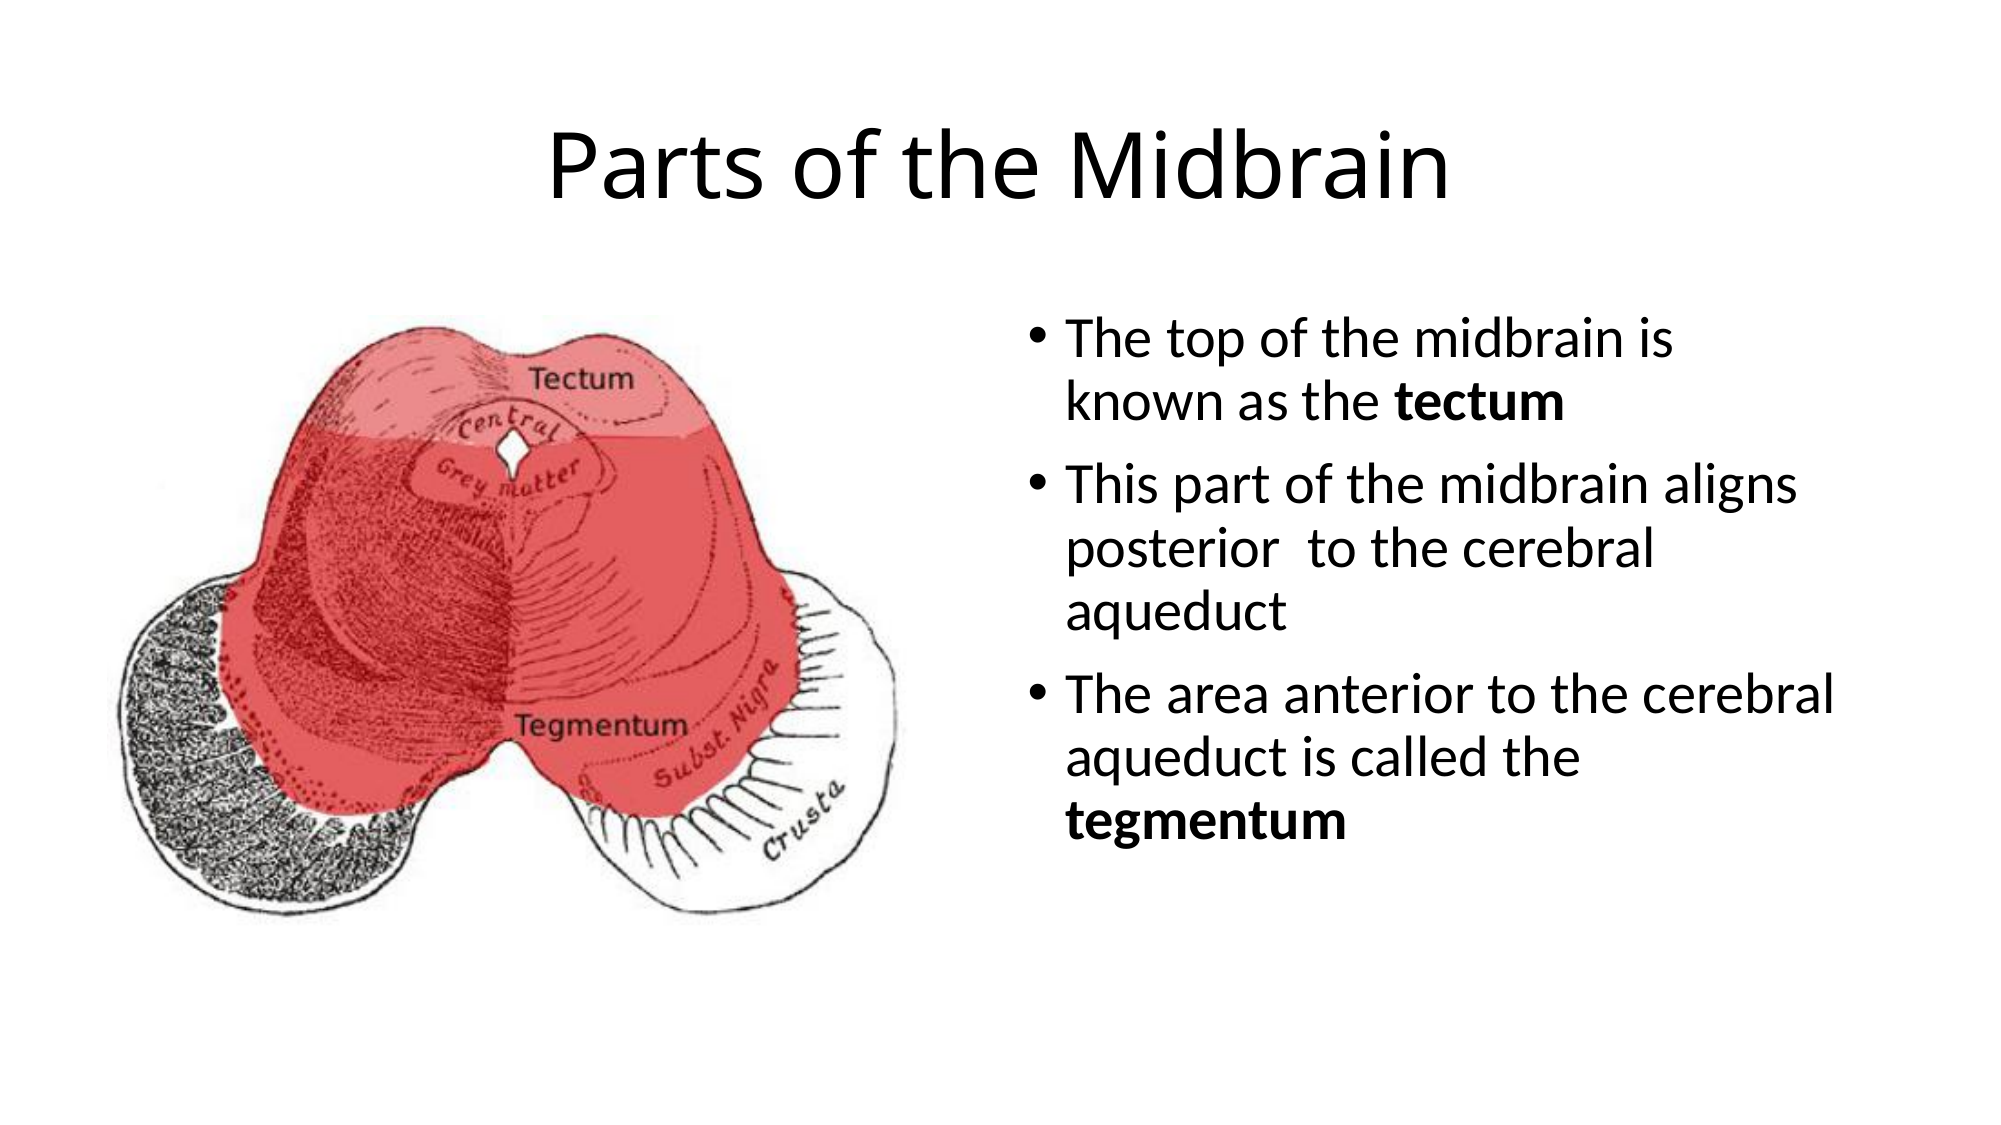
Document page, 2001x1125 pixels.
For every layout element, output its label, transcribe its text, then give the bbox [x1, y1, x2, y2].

list The top of the midbrain is known as the tectum This part of the midbrain aligns posterior to the cerebral aqueduct The area anterior to the cerebral aqueduct is called the tegmentum [1012, 299, 1863, 1014]
title Parts of the Midbrain [137, 59, 1863, 278]
picture [107, 315, 908, 938]
